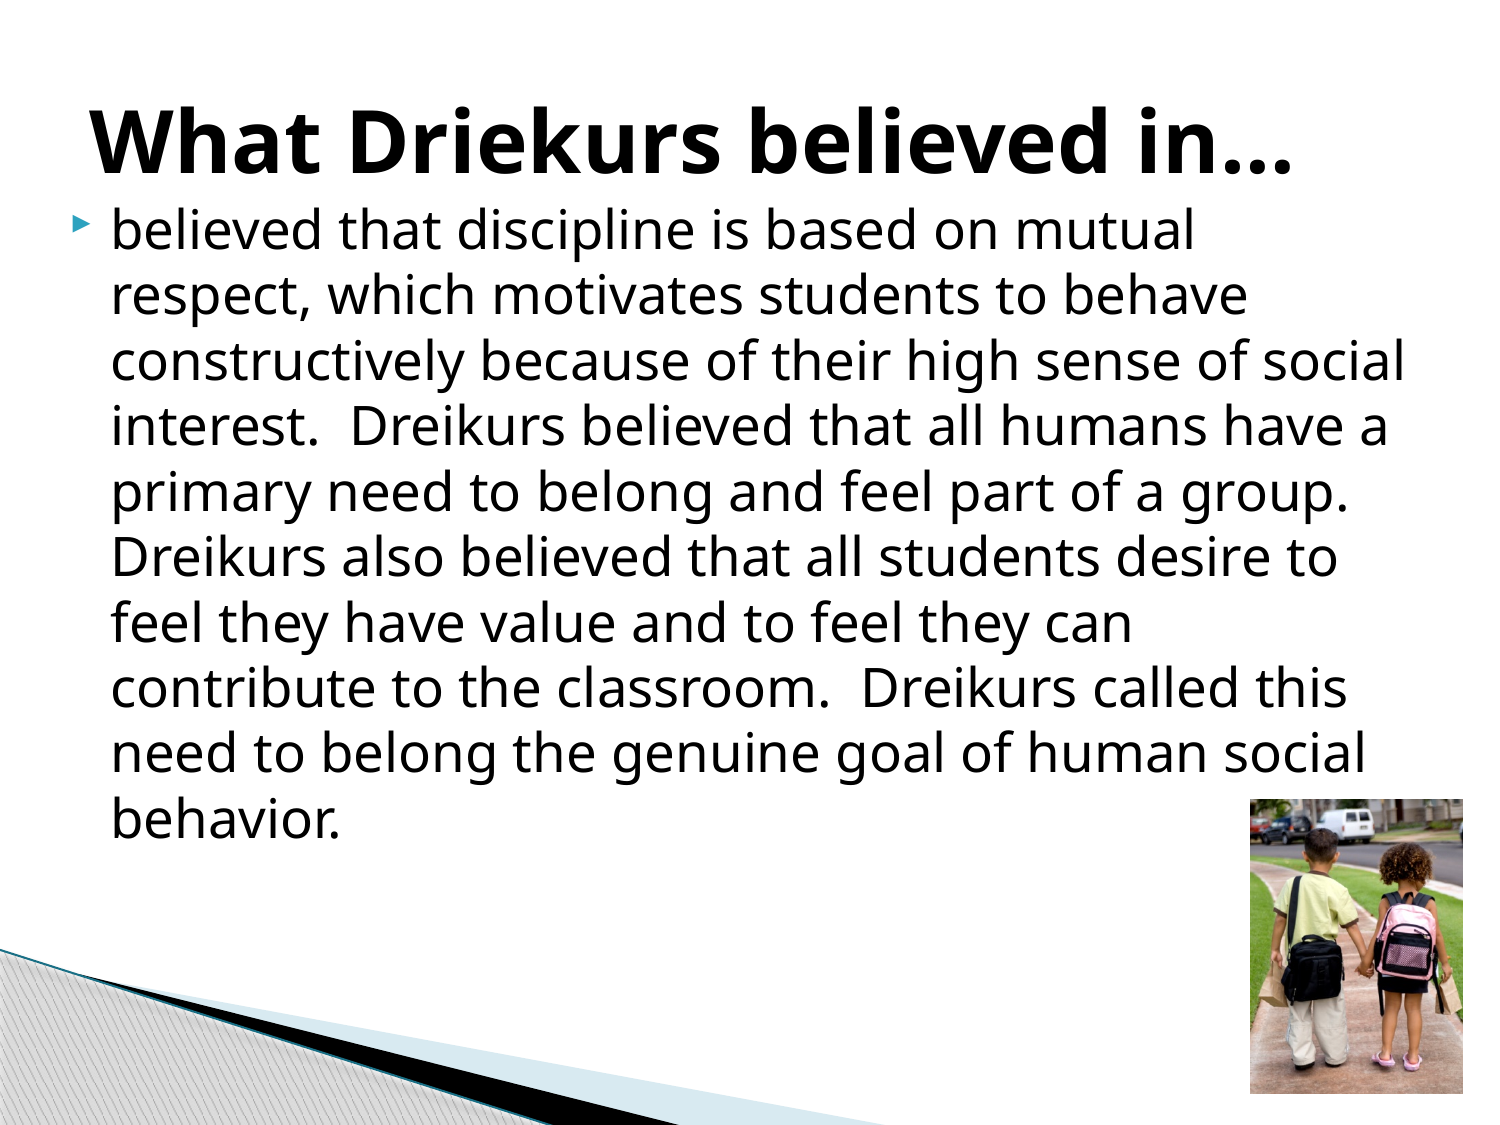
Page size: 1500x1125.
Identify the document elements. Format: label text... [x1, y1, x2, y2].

picture [1249, 799, 1463, 1094]
title What Driekurs believed in… [75, 45, 1425, 233]
list believed that discipline is based on mutual respect, which motivates students to behave constructively because of their high sense of social interest. Dreikurs believed that all humans have a primary need to belong and feel part of a group. Dreikurs also believed that all students desire to feel they have value and to feel they can contribute to the classroom. Dreikurs called this need to belong the genuine goal of human social behavior. [37, 187, 1425, 936]
